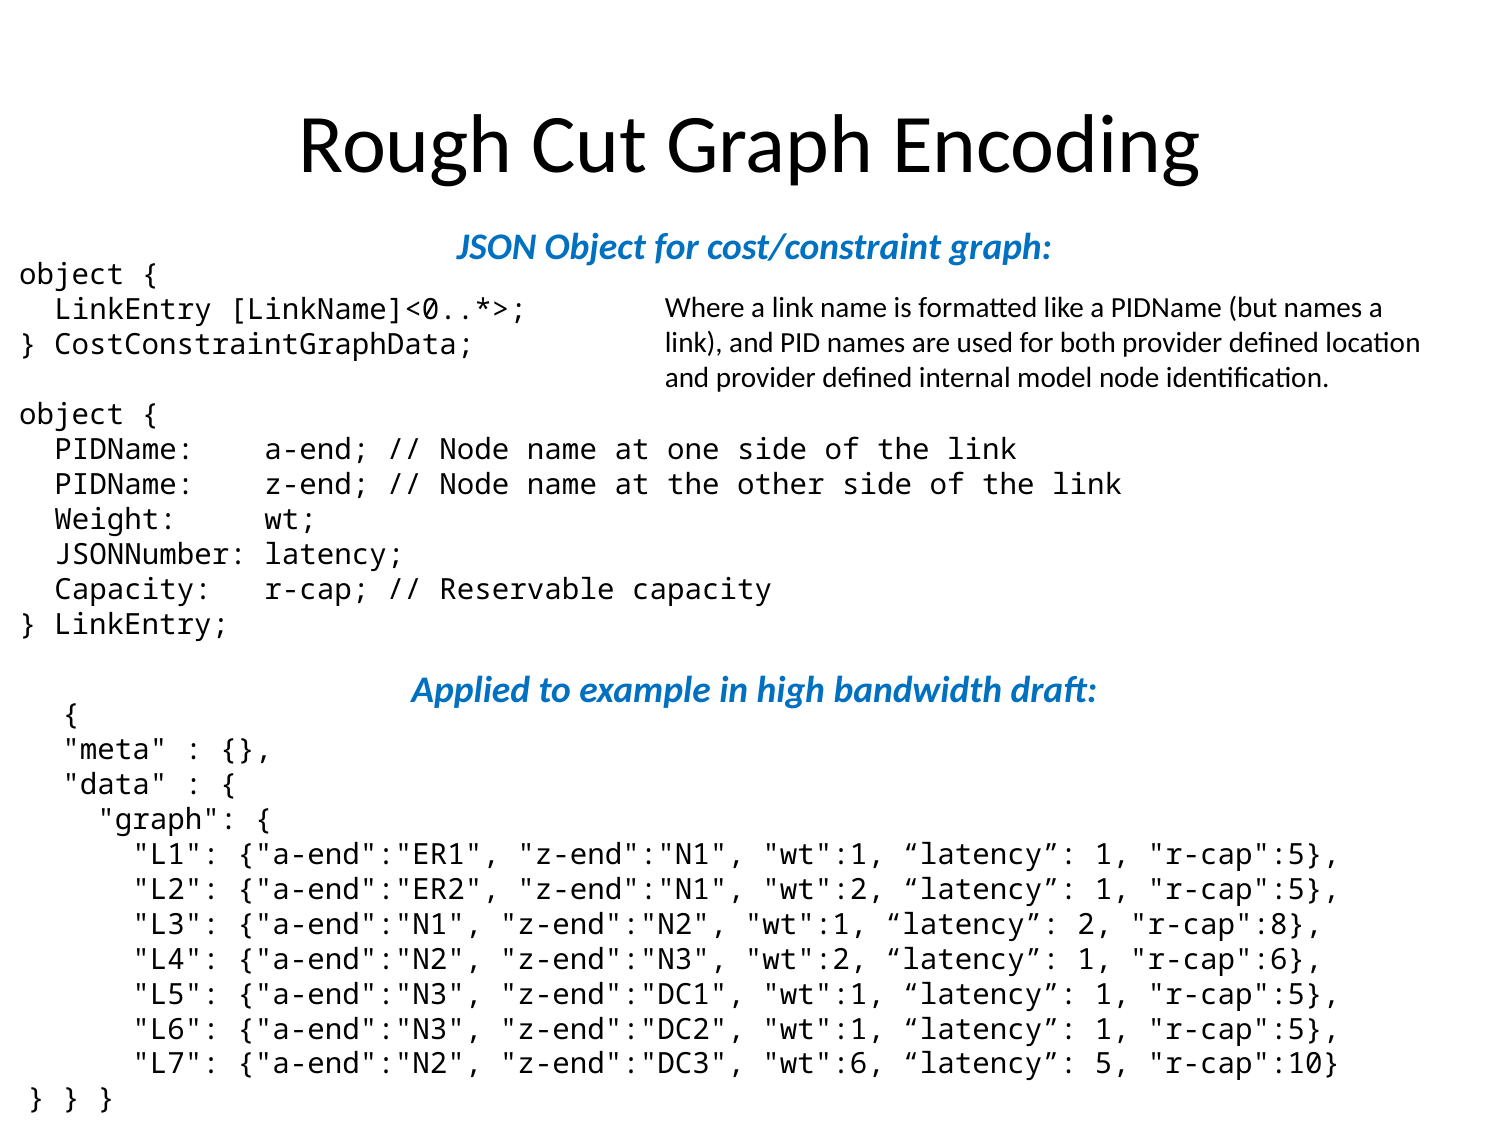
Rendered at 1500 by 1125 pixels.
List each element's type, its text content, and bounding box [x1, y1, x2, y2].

text_box JSON Object for cost/constraint graph: [442, 214, 1068, 275]
text_box Where a link name is formatted like a PIDName (but names a link), and PID names are used for both provider defined location and provider defined internal model node identification. [649, 245, 1463, 436]
text_box object { LinkEntry [LinkName]<0..*>; } CostConstraintGraphData; object { PIDName: a-end; // Node name at one side of the link PIDName: z-end; // Node name at the other side of the link Weight: wt; JSONNumber: latency; Capacity: r-cap; // Reservable capacity } LinkEntry; [4, 248, 1137, 683]
title Rough Cut Graph Encoding [75, 45, 1425, 233]
text_box { "meta" : {}, "data" : { "graph": { "L1": {"a-end":"ER1", "z-end":"N1", "wt":1, “latency”: 1, "r-cap":5}, "L2": {"a-end":"ER2", "z-end":"N1", "wt":2, “latency”: 1, "r-cap":5}, "L3": {"a-end":"N1", "z-end":"N2", "wt":1, “latency”: 2, "r-cap":8}, "L4": {"a-end":"N2", "z-end":"N3", "wt":2, “latency”: 1, "r-cap":6}, "L5": {"a-end":"N3", "z-end":"DC1", "wt":1, “latency”: 1, "r-cap":5}, "L6": {"a-end":"N3", "z-end":"DC2", "wt":1, “latency”: 1, "r-cap":5}, "L7": {"a-end":"N2", "z-end":"DC3", "wt":6, “latency”: 5, "r-cap":10} } } } [12, 687, 1488, 1125]
text_box Applied to example in high bandwidth draft: [396, 657, 1114, 717]
